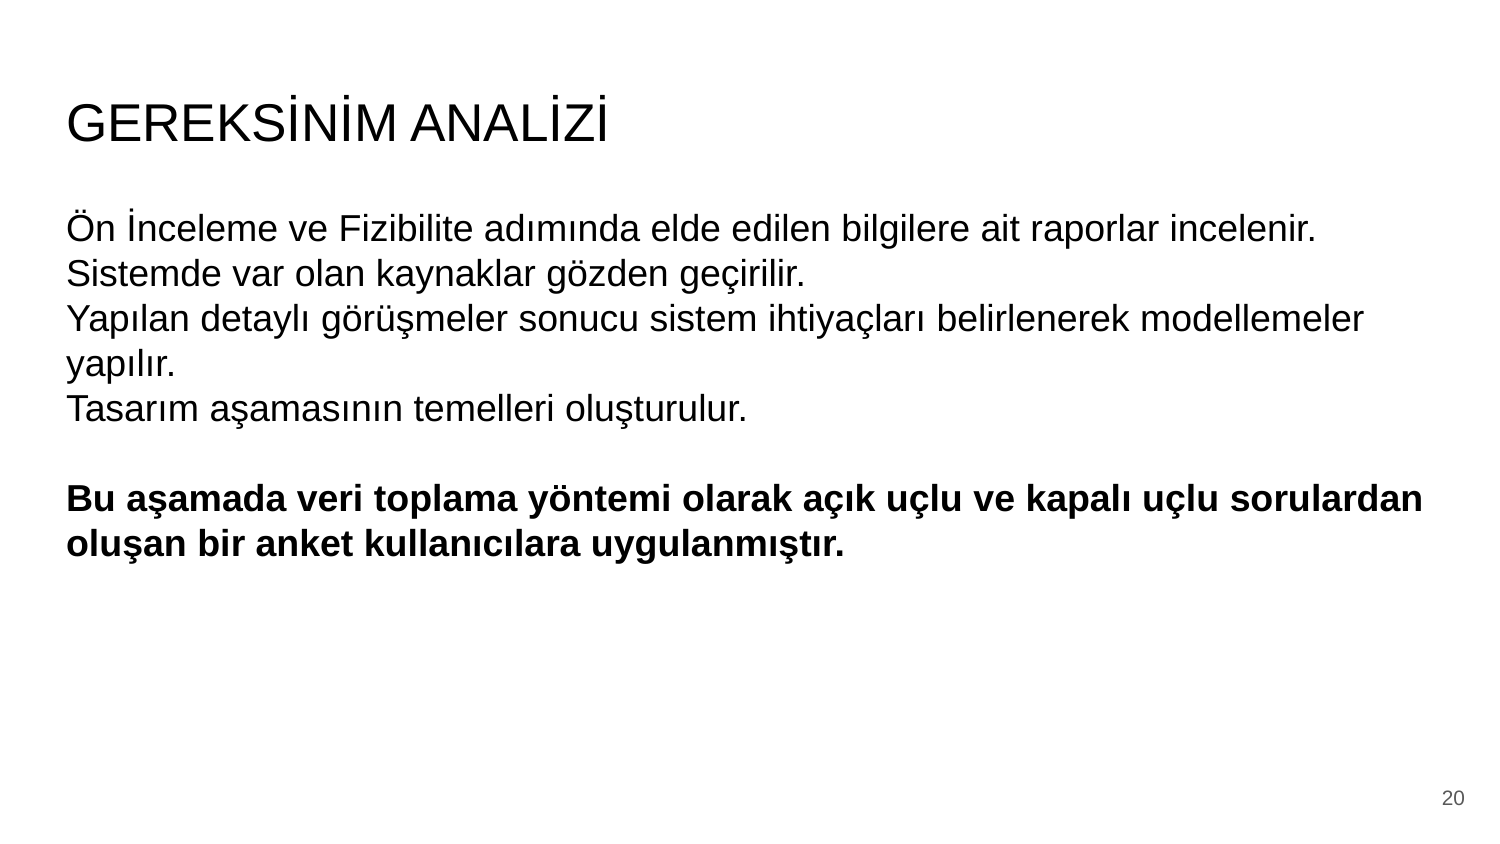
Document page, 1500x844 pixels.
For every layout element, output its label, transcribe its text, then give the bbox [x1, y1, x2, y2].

list Ön İnceleme ve Fizibilite adımında elde edilen bilgilere ait raporlar incelenir. Sistemde var olan kaynaklar gözden geçirilir. Yapılan detaylı görüşmeler sonucu sistem ihtiyaçları belirlenerek modellemeler yapılır. Tasarım aşamasının temelleri oluşturulur. Bu aşamada veri toplama yöntemi olarak açık uçlu ve kapalı uçlu sorulardan oluşan bir anket kullanıcılara uygulanmıştır. [51, 189, 1449, 750]
title GEREKSİNİM ANALİZİ [51, 72, 1449, 167]
slide_number 20 [1389, 764, 1480, 830]
